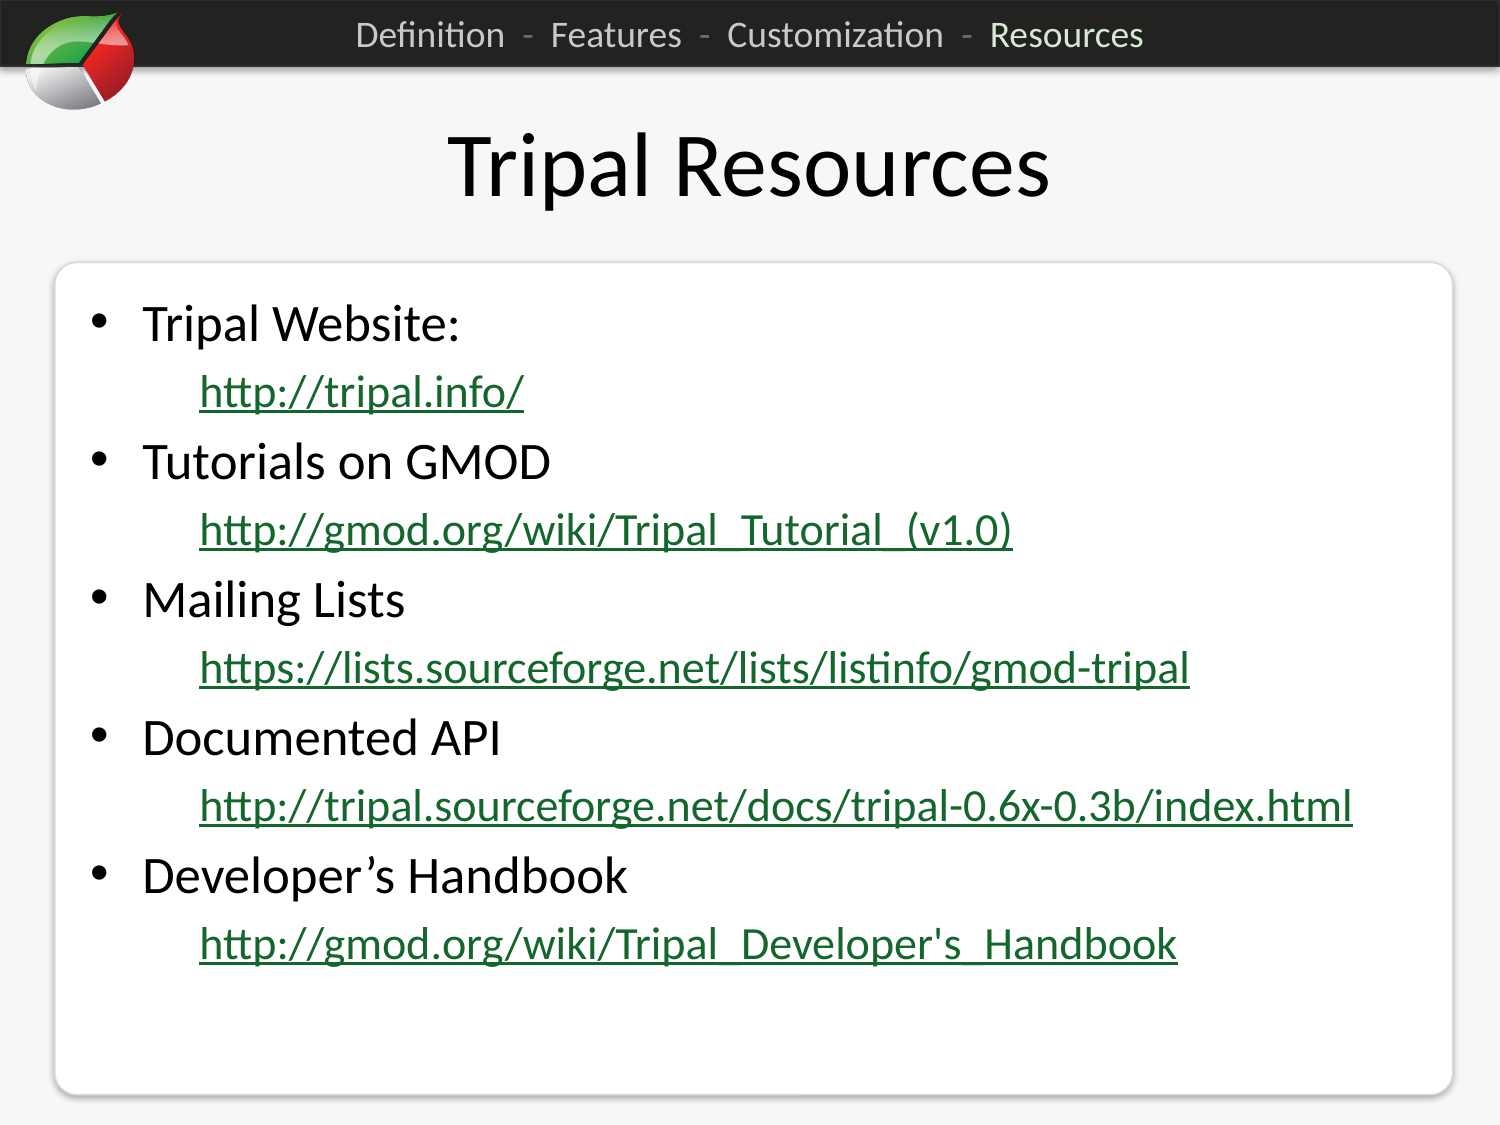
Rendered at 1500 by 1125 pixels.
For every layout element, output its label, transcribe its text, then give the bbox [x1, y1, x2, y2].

list Tripal Website: http://tripal.info/ Tutorials on GMOD http://gmod.org/wiki/Tripal_Tutorial_(v1.0) Mailing Lists https://lists.sourceforge.net/lists/listinfo/gmod-tripal Documented API http://tripal.sourceforge.net/docs/tripal-0.6x-0.3b/index.html Developer’s Handbook http://gmod.org/wiki/Tripal_Developer's_Handbook [75, 281, 1425, 984]
text_box [53, 261, 1454, 1096]
title Tripal Resources [75, 76, 1425, 254]
picture [24, 6, 138, 112]
text_box Definition - Features - Customization - Resources [0, 0, 1500, 67]
